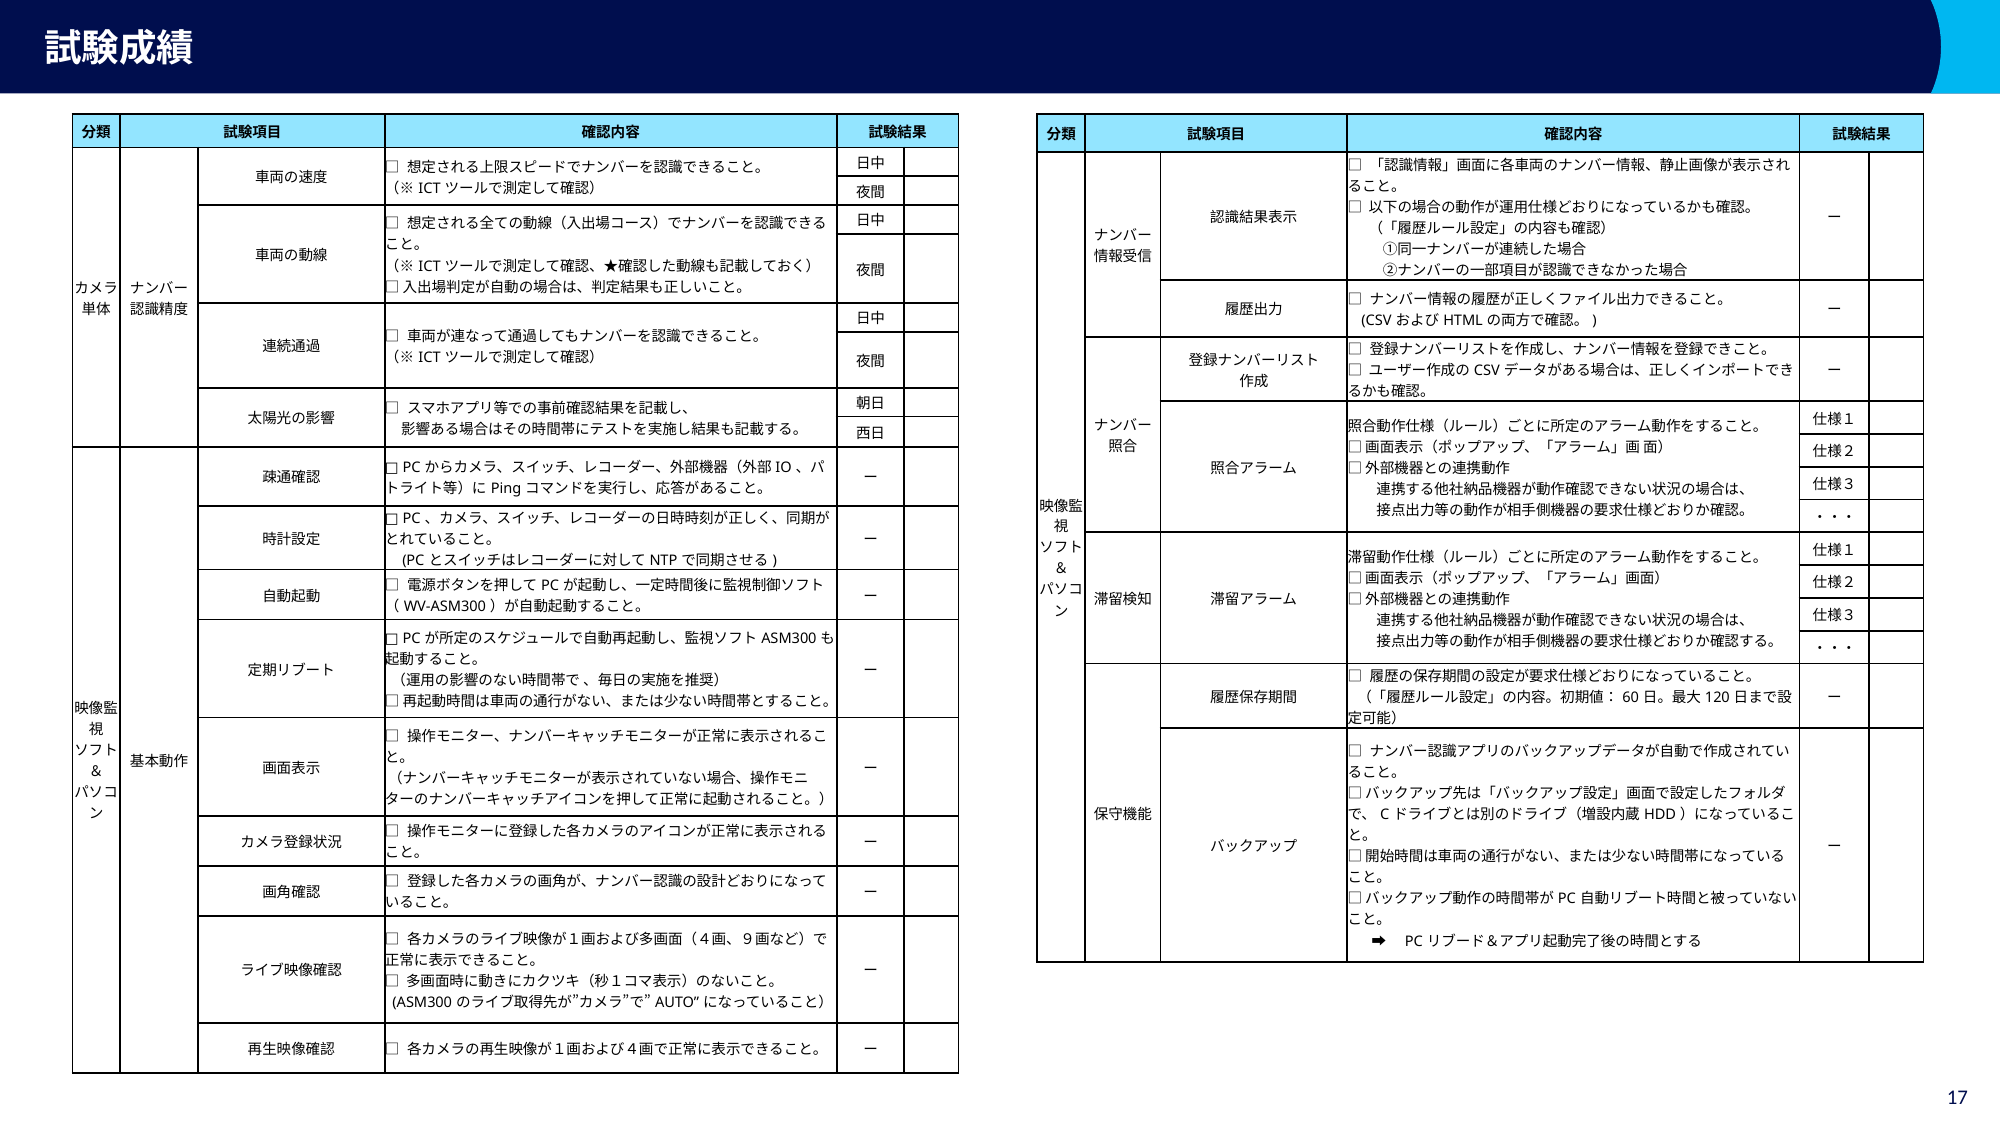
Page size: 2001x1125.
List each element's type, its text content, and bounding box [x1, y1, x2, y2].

table_header 確認内容 [386, 115, 836, 147]
table_cell □ 各カメラのライブ映像が１画および多画面（４画、９画など）で正常に表示できること。 □ 多画面時に動きにカクツキ（秒１コマ表示）のないこと。 (ASM300のライブ取得先が”カメラ”で”AUTO”になっていること） [386, 917, 836, 1022]
table_cell ー [838, 507, 903, 569]
table_header 分類 [1038, 115, 1084, 151]
table_cell 滞留アラーム [1161, 533, 1346, 663]
table_cell □ 「認識情報」画面に各車両のナンバー情報、静止画像が表示されること。 □ 以下の場合の動作が運用仕様どおりになっているかも確認。 （「履歴ルール設定」の内容も確認） ①同一ナンバーが連続した場合 ②ナンバーの一部項目が認識できなかった場合 [1348, 153, 1799, 279]
table_cell バックアップ [1161, 729, 1346, 961]
table_cell ー [838, 570, 903, 619]
title 試験成績 [0, 0, 1883, 94]
table_cell [905, 620, 958, 717]
table_cell 映像監視 ソフト ＆ パソコン [1038, 153, 1084, 961]
table_cell 仕様１ [1800, 533, 1868, 564]
table_cell ー [838, 448, 903, 505]
table_cell □ 登録ナンバーリストを作成し、ナンバー情報を登録できこと。 □ ユーザー作成のCSVデータがある場合は、正しくインポートできるかも確認。 [1348, 338, 1799, 400]
table_cell 仕様３ [1800, 468, 1868, 499]
table_cell ー [1800, 281, 1868, 336]
table_cell [1870, 402, 1923, 433]
table_cell □ スマホアプリ等での事前確認結果を記載し、 影響ある場合はその時間帯にテストを実施し結果も記載する。 [386, 389, 836, 446]
table_cell 保守機能 [1086, 664, 1160, 961]
table_cell [1870, 338, 1923, 400]
table_cell 画角確認 [199, 867, 384, 915]
table_cell [1870, 281, 1923, 336]
table_cell [1870, 500, 1923, 531]
table_cell ー [838, 917, 903, 1022]
table_cell 映像監視 ソフト ＆ パソコン [73, 448, 119, 1072]
table_cell □ PCが所定のスケジュールで自動再起動し、監視ソフトASM300も起動すること。 （運用の影響のない時間帯で 、毎日の実施を推奨） □ 再起動時間は車両の通行がない、または少ない時間帯とすること。 [386, 620, 836, 717]
table_cell 画面表示 [199, 718, 384, 815]
table_cell [1870, 435, 1923, 466]
table_cell [905, 389, 958, 416]
table_cell ライブ映像確認 [199, 917, 384, 1022]
table_cell [1870, 566, 1923, 597]
table_header 試験結果 [1800, 115, 1923, 151]
table_cell ー [1800, 729, 1868, 961]
table_cell 認識結果表示 [1161, 153, 1346, 279]
table_cell [905, 177, 958, 204]
table_cell 日中 [838, 304, 903, 331]
table_cell [1870, 468, 1923, 499]
table_cell ー [1800, 664, 1868, 727]
table_cell 時計設定 [199, 507, 384, 569]
table_cell [1870, 599, 1923, 630]
table_header 分類 [73, 115, 119, 147]
table_cell 再生映像確認 [199, 1024, 384, 1072]
table_header 試験項目 [1086, 115, 1346, 151]
table_cell □ PCからカメラ、スイッチ、レコーダー、外部機器（外部IO、パトライト等）にPingコマンドを実行し、応答があること。 [386, 448, 836, 505]
table_cell カメラ登録状況 [199, 817, 384, 865]
table_header 試験結果 [838, 115, 958, 147]
table_cell ・・・ [1800, 500, 1868, 531]
table_cell 車両の動線 [199, 206, 384, 302]
table_cell [905, 1024, 958, 1072]
table_cell [1870, 533, 1923, 564]
table_cell [905, 206, 958, 233]
table_cell 履歴保存期間 [1161, 664, 1346, 727]
table_cell 照合動作仕様（ルール）ごとに所定のアラーム動作をすること。 □ 画面表示（ポップアップ、「アラーム」画 面） □ 外部機器との連携動作 連携する他社納品機器が動作確認できない状況の場合は、 接点出力等の動作が相手側機器の要求仕様どおりか確認。 [1348, 402, 1799, 531]
table_cell [1870, 632, 1923, 663]
table_cell 西日 [838, 417, 903, 446]
table_cell 定期リブート [199, 620, 384, 717]
table_cell [1870, 729, 1923, 961]
table_cell [1870, 153, 1923, 279]
table_cell □ ナンバー認識アプリのバックアップデータが自動で作成されていること。 □ バックアップ先は「バックアップ設定」画面で設定したフォルダで、Cドライブとは別のドライブ（増設内蔵HDD）になっていること。 □ 開始時間は車両の通行がない、または少ない時間帯になっていること。 □ バックアップ動作の時間帯がPC自動リブート時間と被っていないこと。 ➡ PCリブード＆アプリ起動完了後の時間とする [1348, 729, 1799, 961]
table_header 確認内容 [1348, 115, 1799, 151]
table_cell [905, 448, 958, 505]
table_cell [905, 333, 958, 387]
table_cell [1870, 664, 1923, 727]
table_cell □ 操作モニターに登録した各カメラのアイコンが正常に表示されること。 [386, 817, 836, 865]
table_cell 日中 [838, 148, 903, 175]
table_cell 仕様２ [1800, 566, 1868, 597]
table_cell ー [838, 817, 903, 865]
table_cell 自動起動 [199, 570, 384, 619]
table_cell 照合アラーム [1161, 402, 1346, 531]
table_cell [905, 817, 958, 865]
table_cell □ 登録した各カメラの画角が、ナンバー認識の設計どおりになっていること。 [386, 867, 836, 915]
table_cell ナンバー 認識精度 [121, 148, 197, 446]
table_cell [905, 718, 958, 815]
table_cell カメラ 単体 [73, 148, 119, 446]
table_cell [905, 917, 958, 1022]
table_cell ー [838, 718, 903, 815]
table_cell [905, 148, 958, 175]
table_cell 夜間 [838, 235, 903, 302]
table_cell □ 履歴の保存期間の設定が要求仕様どおりになっていること。 （「履歴ルール設定」の内容。初期値：60日。最大120日まで設定可能） [1348, 664, 1799, 727]
table_cell 滞留動作仕様（ルール）ごとに所定のアラーム動作をすること。 □ 画面表示（ポップアップ、「アラーム」画面） □ 外部機器との連携動作 連携する他社納品機器が動作確認できない状況の場合は、 接点出力等の動作が相手側機器の要求仕様どおりか確認する。 [1348, 533, 1799, 663]
table_cell 連続通過 [199, 304, 384, 387]
table_cell 仕様３ [1800, 599, 1868, 630]
table_cell □ 想定される全ての動線（入出場コース）でナンバーを認識できること。 （※ICTツールで測定して確認、★確認した動線も記載しておく） □ 入出場判定が自動の場合は、判定結果も正しいこと。 [386, 206, 836, 302]
table_cell 夜間 [838, 333, 903, 387]
table_cell 滞留検知 [1086, 533, 1160, 663]
table_cell 仕様１ [1800, 402, 1868, 433]
table_cell ナンバー 照合 [1086, 338, 1160, 531]
table_cell ー [838, 867, 903, 915]
table_cell □ 電源ボタンを押してPCが起動し、一定時間後に監視制御ソフト（WV-ASM300）が自動起動すること。 [386, 570, 836, 619]
table_cell 履歴出力 [1161, 281, 1346, 336]
table_cell ナンバー 情報受信 [1086, 153, 1160, 336]
table_cell ー [1800, 338, 1868, 400]
table_cell 基本動作 [121, 448, 197, 1072]
table_cell 夜間 [838, 177, 903, 204]
table_header 試験項目 [121, 115, 384, 147]
table_cell [905, 417, 958, 446]
table_cell 朝日 [838, 389, 903, 416]
table_cell ー [838, 620, 903, 717]
table_cell [905, 507, 958, 569]
table_cell [905, 867, 958, 915]
table_cell 日中 [838, 206, 903, 233]
table_cell □ 各カメラの再生映像が１画および４画で正常に表示できること。 [386, 1024, 836, 1072]
table_cell ー [838, 1024, 903, 1072]
table_cell [905, 570, 958, 619]
table_cell □ 操作モニター、ナンバーキャッチモニターが正常に表示されること。 （ナンバーキャッチモニターが表示されていない場合、操作モニターのナンバーキャッチアイコンを押して正常に起動されること。） [386, 718, 836, 815]
table_cell 太陽光の影響 [199, 389, 384, 446]
table_cell □ PC、カメラ、スイッチ、レコーダーの日時時刻が正しく、同期がとれていること。 (PCとスイッチはレコーダーに対してNTPで同期させる) [386, 507, 836, 569]
table_cell ー [1800, 153, 1868, 279]
table_cell [905, 235, 958, 302]
table_cell □ 想定される上限スピードでナンバーを認識できること。 （※ICTツールで測定して確認） [386, 148, 836, 204]
table_cell □ 車両が連なって通過してもナンバーを認識できること。 （※ICTツールで測定して確認） [386, 304, 836, 387]
table_cell ・・・ [1800, 632, 1868, 663]
table_cell 登録ナンバーリスト 作成 [1161, 338, 1346, 400]
table_cell 疎通確認 [199, 448, 384, 505]
table_cell □ ナンバー情報の履歴が正しくファイル出力できること。 (CSVおよびHTMLの両方で確認。) [1348, 281, 1799, 336]
table_cell 仕様２ [1800, 435, 1868, 466]
table_cell [905, 304, 958, 331]
table_cell 車両の速度 [199, 148, 384, 204]
